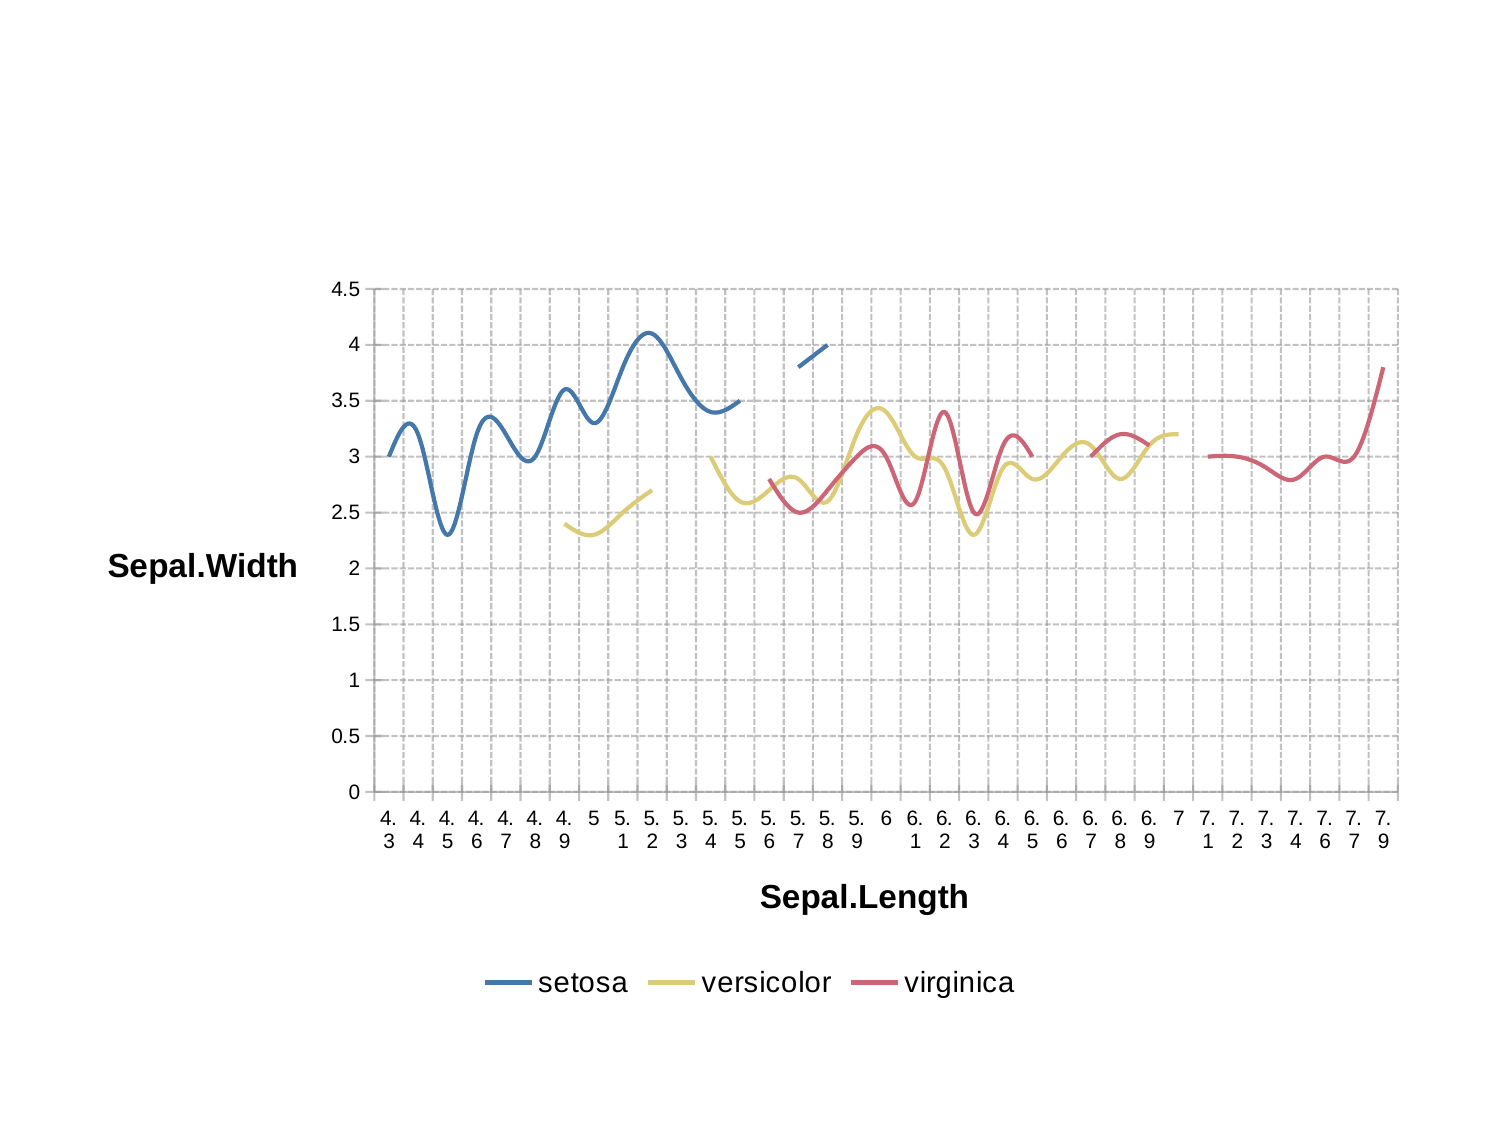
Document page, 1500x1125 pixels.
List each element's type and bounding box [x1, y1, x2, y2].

chart [74, 262, 1426, 1006]
